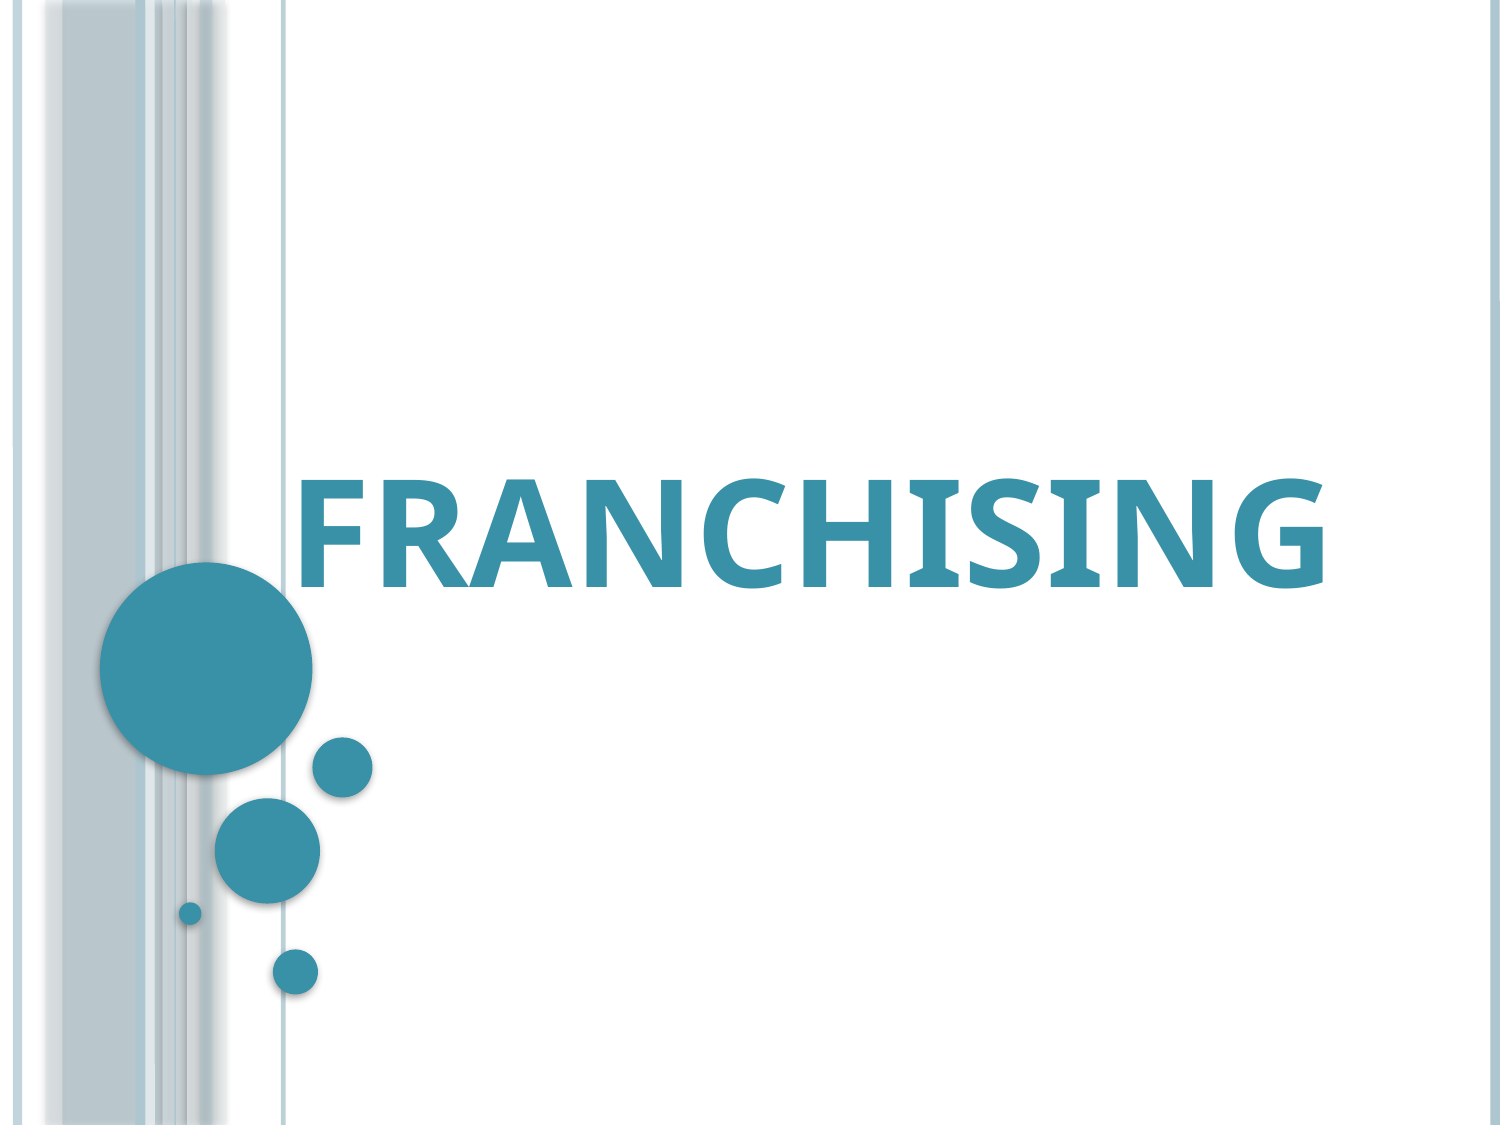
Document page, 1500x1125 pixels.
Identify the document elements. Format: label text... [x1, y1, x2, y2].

title Franchising [230, 196, 1394, 626]
